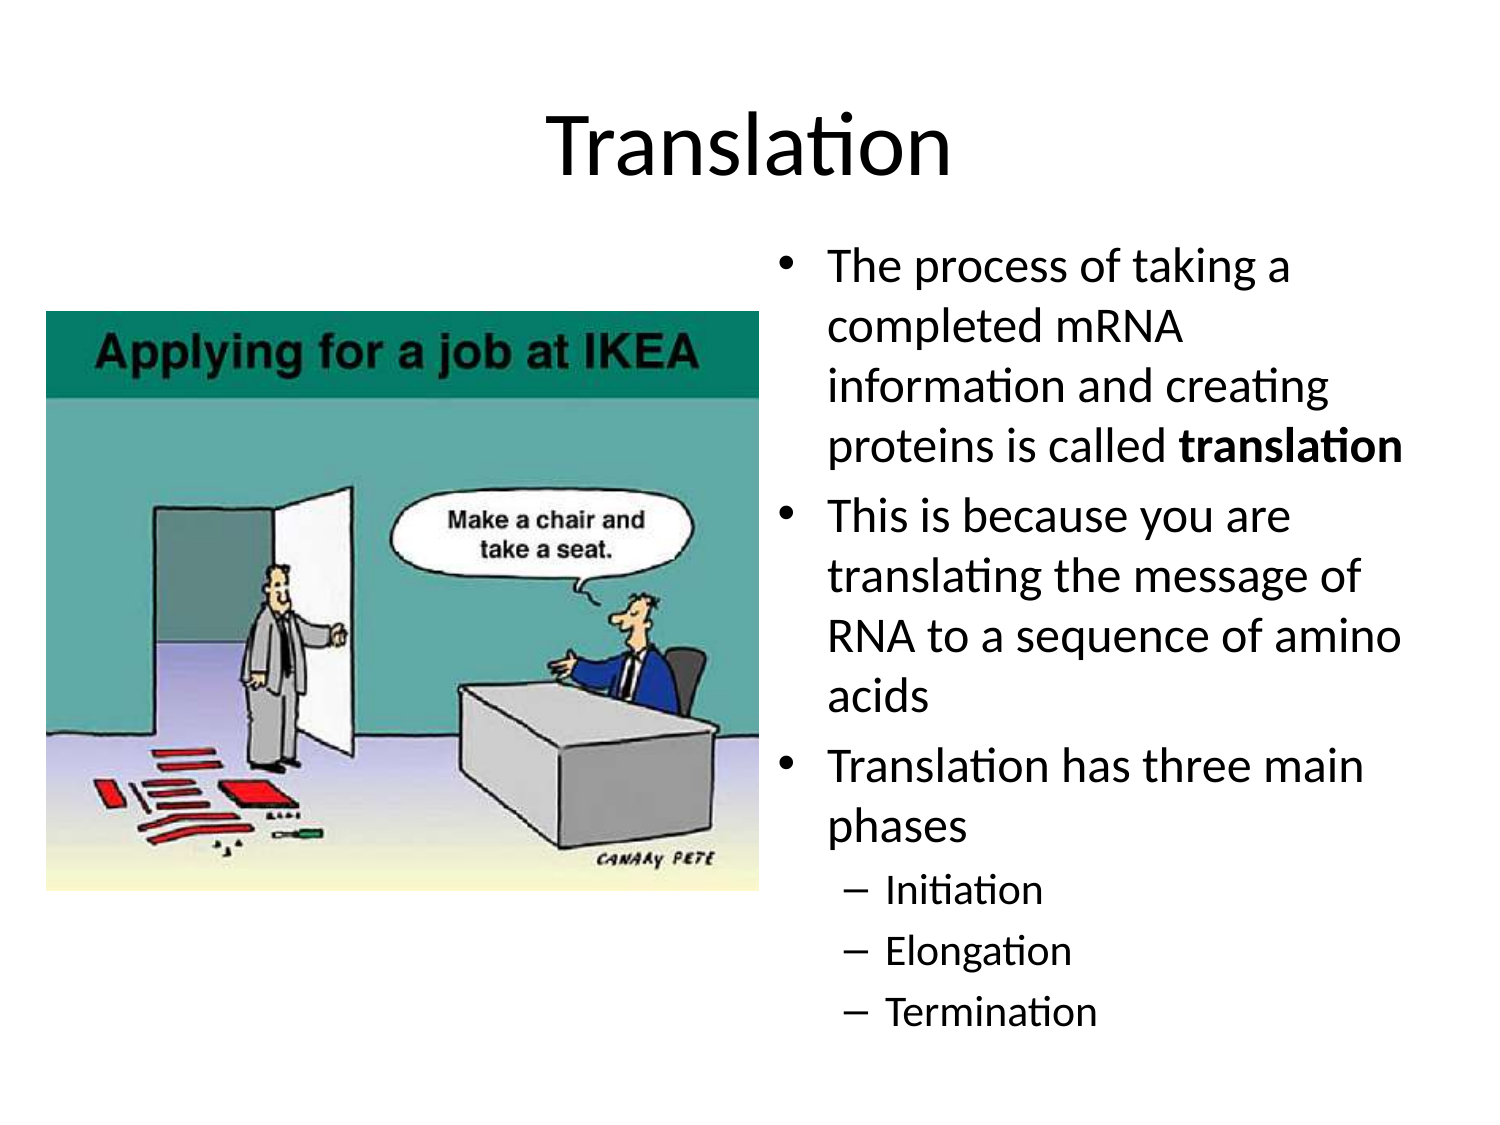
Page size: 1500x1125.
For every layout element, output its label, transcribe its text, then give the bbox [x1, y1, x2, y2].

list The process of taking a completed mRNA information and creating proteins is called translation This is because you are translating the message of RNA to a sequence of amino acids Translation has three main phases Initiation Elongation Termination [762, 224, 1425, 1075]
title Translation [75, 45, 1425, 233]
picture [45, 311, 759, 892]
